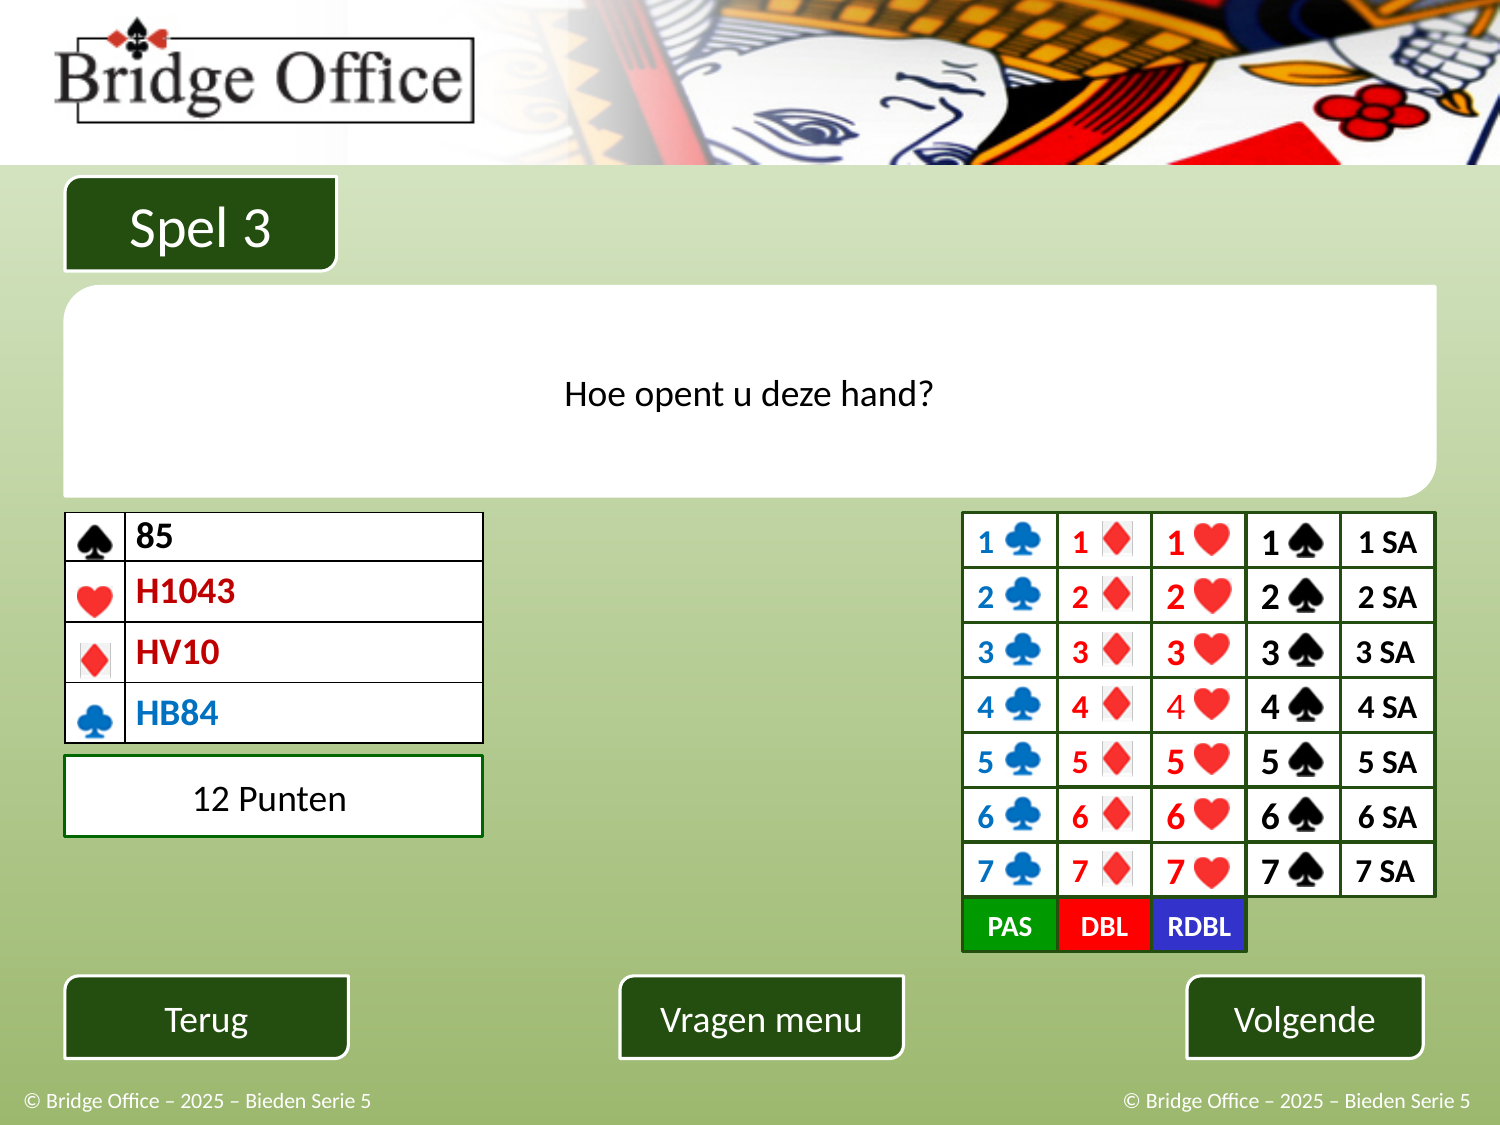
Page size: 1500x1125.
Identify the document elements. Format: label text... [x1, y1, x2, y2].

picture [1099, 631, 1135, 668]
text_box 7 SA [1339, 844, 1437, 898]
text_box 12 Punten [63, 754, 484, 838]
text_box Volgende [1185, 974, 1425, 1061]
picture [77, 585, 113, 618]
table_cell H1043 [126, 562, 482, 621]
picture [1194, 633, 1230, 666]
text_box 4 [1059, 676, 1150, 734]
picture [1099, 741, 1135, 778]
picture [1288, 851, 1324, 887]
text_box 1 [1059, 511, 1153, 569]
picture [1288, 686, 1324, 723]
picture [77, 643, 113, 679]
text_box 1 [1245, 511, 1342, 569]
text_box 3 [1245, 621, 1339, 676]
picture [1004, 521, 1041, 558]
picture [1004, 686, 1041, 723]
text_box © Bridge Office – 2025 – Bieden Serie 5 [1107, 1079, 1500, 1121]
text_box 4 [1245, 676, 1339, 734]
table_cell HB84 [126, 683, 482, 742]
picture [1193, 578, 1232, 614]
text_box 1 SA [1342, 511, 1437, 569]
text_box 6 [961, 786, 1056, 841]
picture [1193, 688, 1230, 721]
text_box RDBL [1153, 898, 1248, 953]
picture [77, 524, 113, 561]
table_header 85 [126, 513, 482, 560]
picture [1004, 741, 1041, 778]
text_box Vragen menu [618, 974, 906, 1061]
text_box 5 [1153, 734, 1248, 786]
text_box 2 [1245, 569, 1339, 621]
text_box 7 [1245, 841, 1339, 898]
text_box 2 [1056, 569, 1153, 621]
text_box 4 [1150, 676, 1245, 734]
text_box 1 [1153, 511, 1245, 569]
picture [1099, 851, 1135, 887]
picture [1193, 798, 1230, 830]
picture [1004, 631, 1041, 668]
text_box Hoe opent u deze hand? [63, 284, 1437, 498]
picture [1099, 796, 1135, 833]
text_box 2 [1153, 569, 1245, 621]
picture [1288, 796, 1324, 832]
text_box 3 [1056, 621, 1150, 676]
text_box © Bridge Office – 2025 – Bieden Serie 5 [8, 1079, 393, 1121]
text_box 5 SA [1339, 734, 1437, 786]
text_box 2 SA [1339, 569, 1437, 621]
text_box 2 [961, 569, 1056, 621]
picture [1193, 523, 1230, 556]
picture [1288, 576, 1324, 613]
picture [1288, 521, 1325, 558]
text_box 6 SA [1339, 786, 1437, 844]
table_cell [66, 683, 124, 742]
picture [1288, 741, 1324, 778]
text_box 6 [1245, 786, 1339, 841]
picture [1099, 686, 1135, 723]
text_box 7 [1150, 841, 1245, 898]
text_box PAS [961, 896, 1059, 953]
picture [77, 703, 113, 740]
text_box 4 SA [1339, 676, 1437, 734]
text_box Terug [63, 974, 350, 1061]
table_cell [66, 623, 124, 682]
text_box 5 [961, 734, 1059, 786]
picture [1288, 631, 1324, 668]
text_box 3 [1150, 621, 1245, 676]
text_box 1 [961, 511, 1059, 569]
text_box 6 [1056, 786, 1150, 841]
picture [1193, 857, 1230, 890]
picture [1004, 796, 1041, 833]
text_box 4 [961, 676, 1059, 734]
picture [1099, 521, 1135, 558]
picture [1004, 851, 1041, 887]
text_box PAS [72, 744, 117, 751]
text_box 6 [1150, 786, 1245, 841]
text_box Spel 3 [63, 179, 339, 273]
text_box 7 [1056, 841, 1150, 898]
text_box 5 [1059, 734, 1153, 786]
table_cell HV10 [126, 623, 482, 682]
table_header [66, 513, 124, 560]
text_box 5 [1248, 734, 1339, 786]
picture [1193, 743, 1230, 776]
text_box DBL [1059, 898, 1153, 953]
table_cell [66, 562, 124, 621]
text_box 3 [961, 621, 1056, 676]
picture [0, 0, 1500, 166]
text_box 3 SA [1339, 621, 1437, 676]
picture [1099, 576, 1135, 613]
text_box 7 [961, 841, 1056, 896]
picture [1004, 576, 1041, 613]
